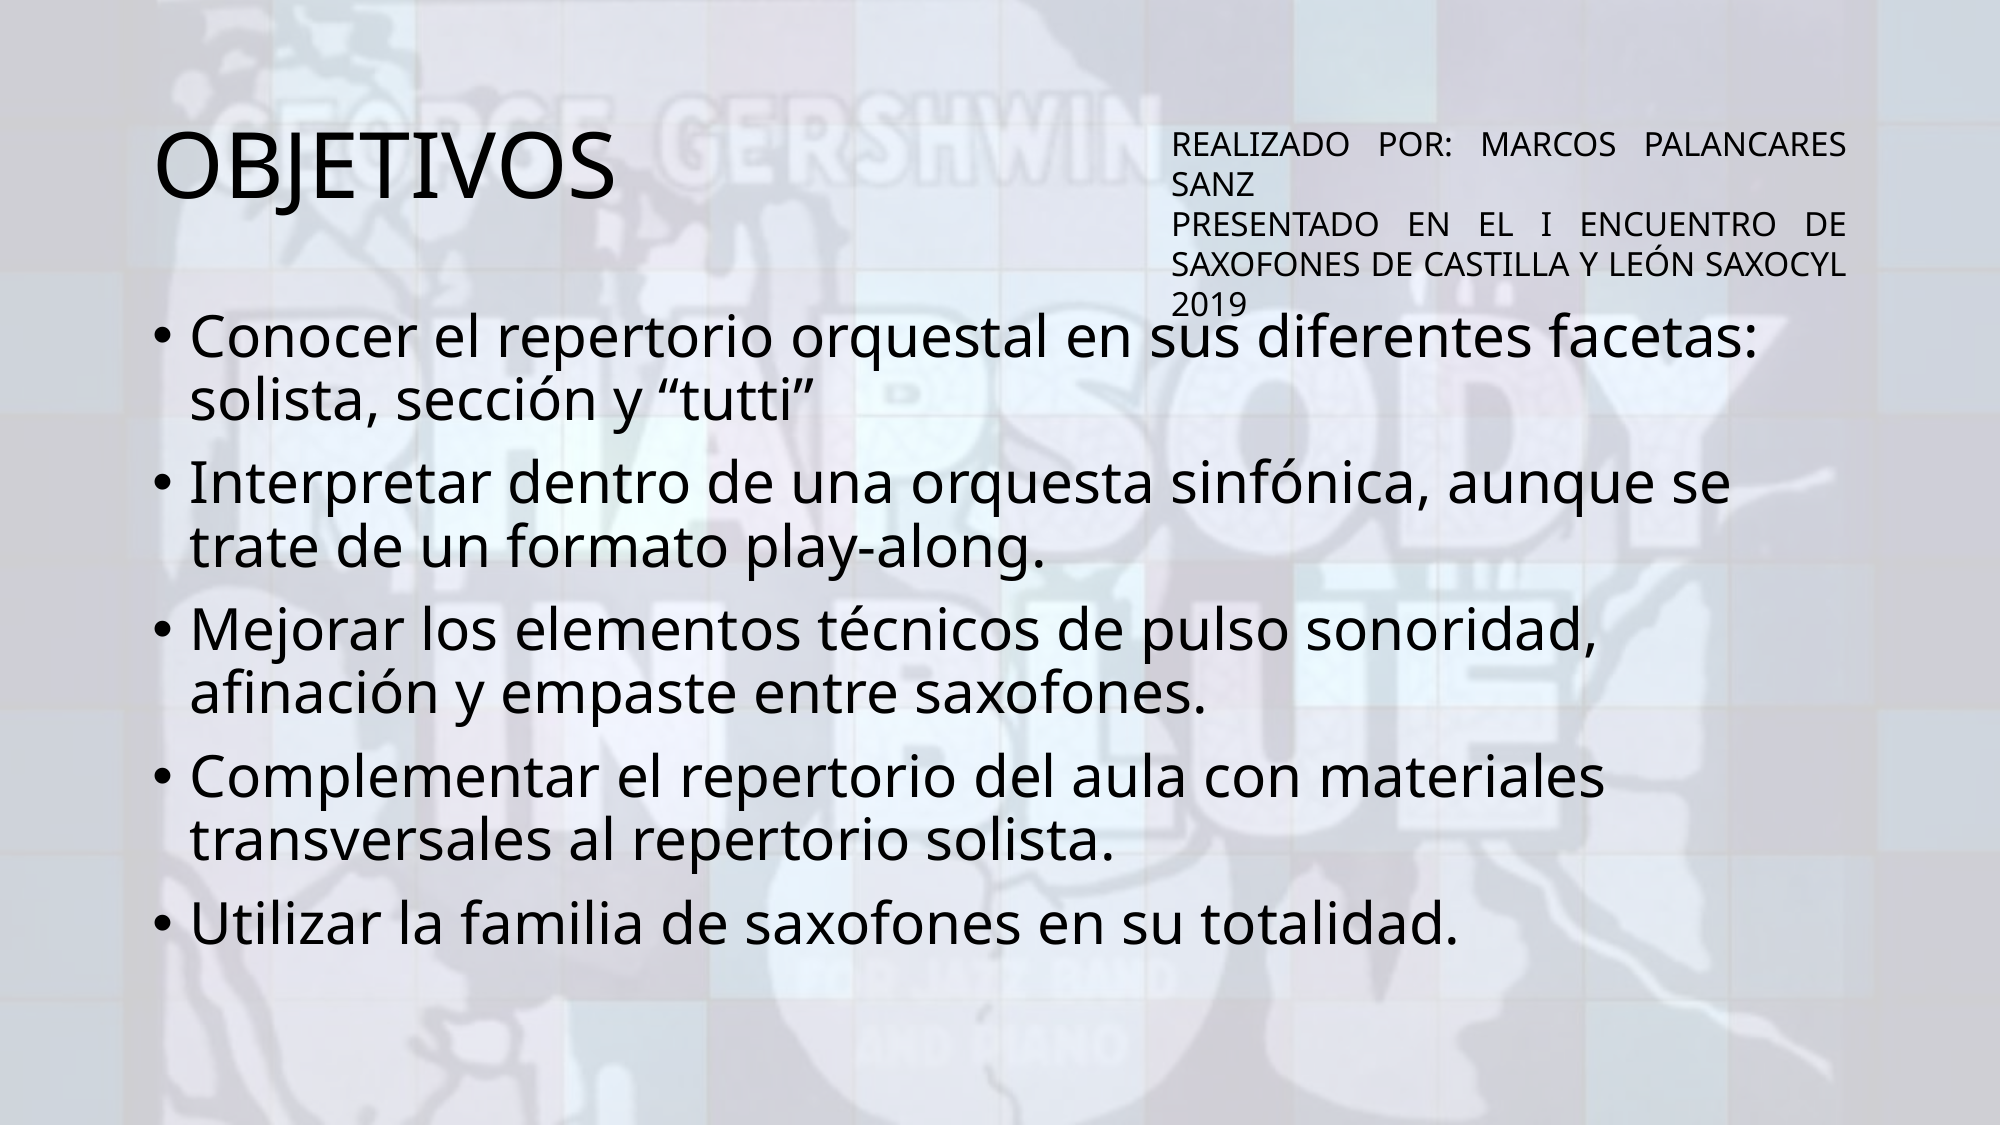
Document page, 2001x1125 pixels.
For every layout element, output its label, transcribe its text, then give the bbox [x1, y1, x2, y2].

text_box REALIZADO POR: MARCOS PALANCARES SANZ PRESENTADO EN EL I ENCUENTRO DE SAXOFONES DE CASTILLA Y LEÓN SAXOCYL 2019 [1156, 115, 1863, 331]
title OBJETIVOS [137, 59, 1863, 278]
list Conocer el repertorio orquestal en sus diferentes facetas: solista, sección y “tutti” Interpretar dentro de una orquesta sinfónica, aunque se trate de un formato play-along. Mejorar los elementos técnicos de pulso sonoridad, afinación y empaste entre saxofones. Complementar el repertorio del aula con materiales transversales al repertorio solista. Utilizar la familia de saxofones en su totalidad. [137, 299, 1863, 1014]
